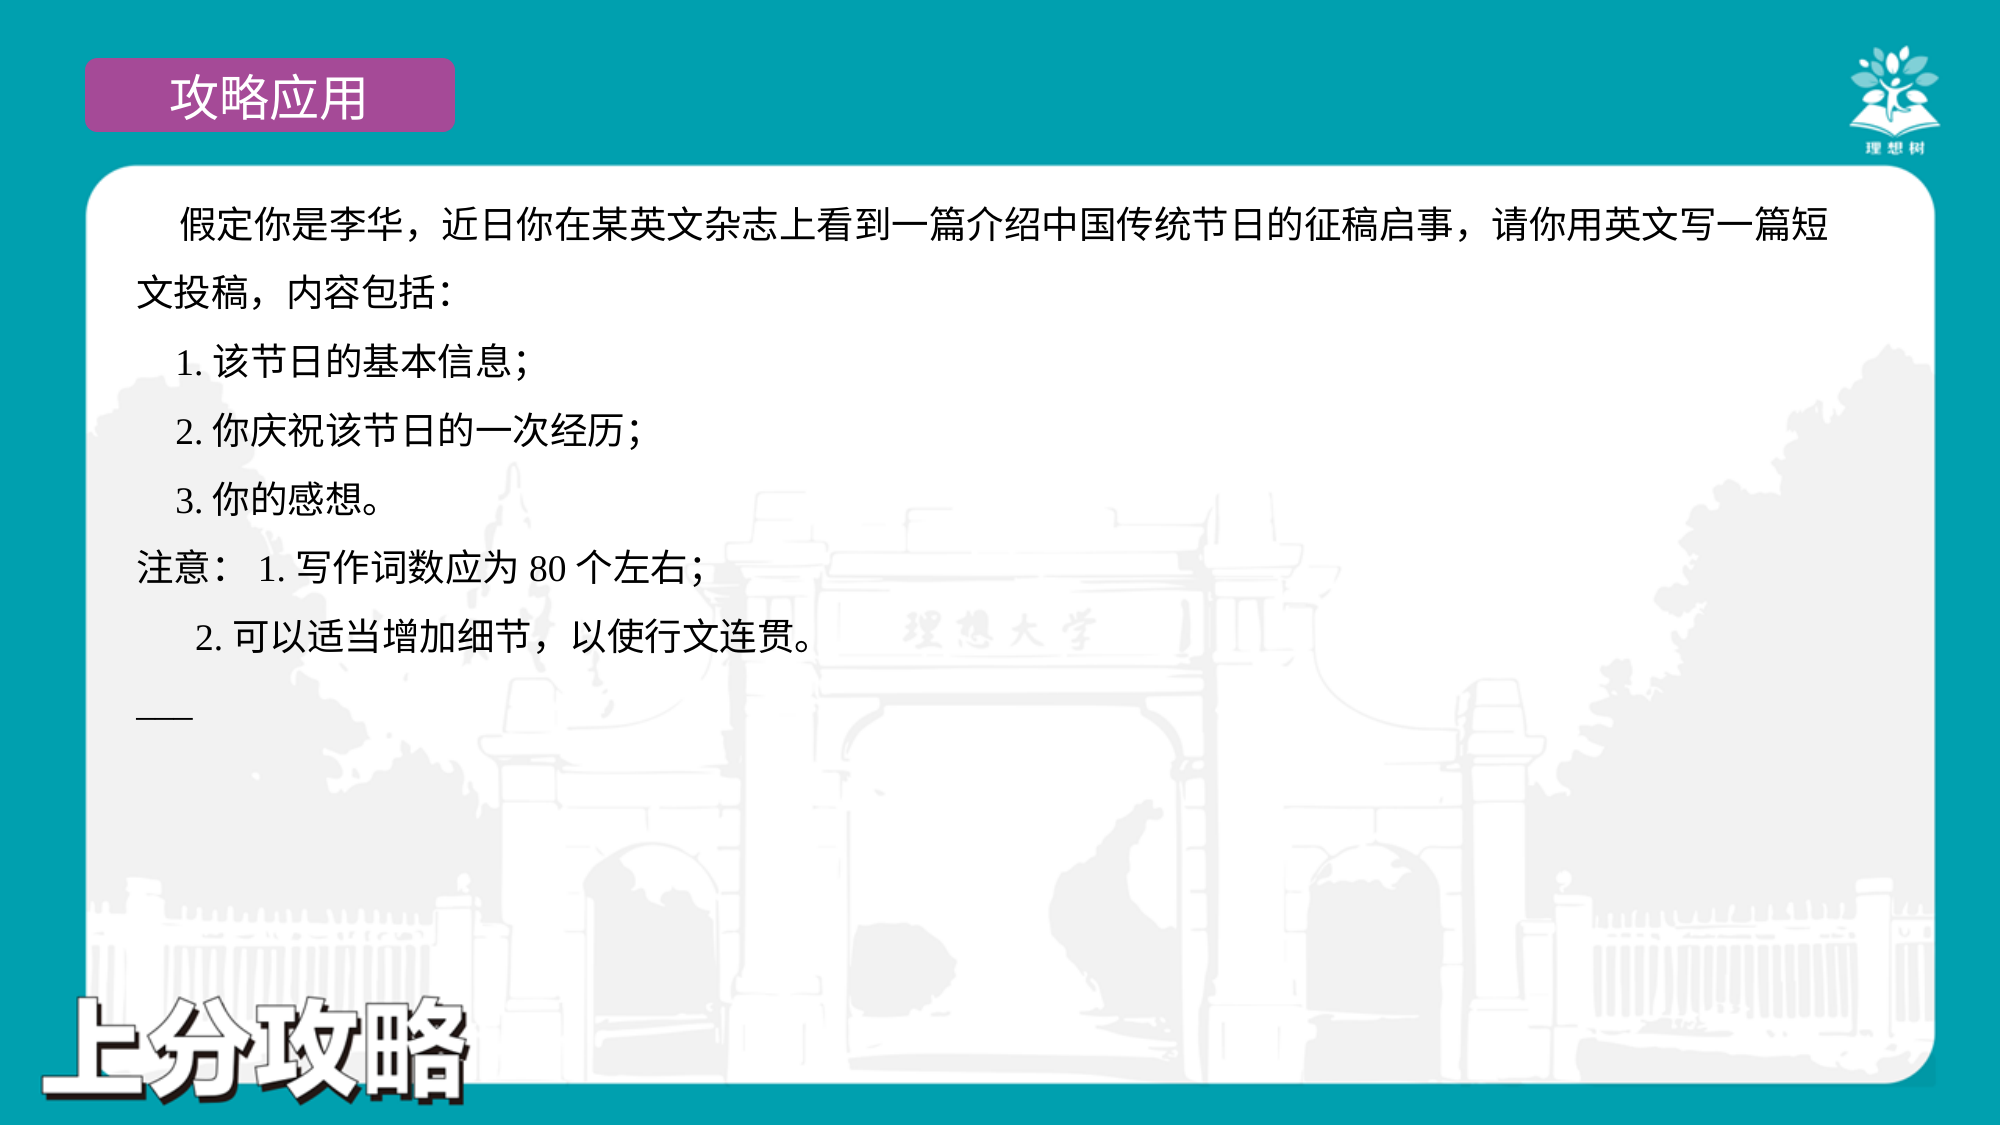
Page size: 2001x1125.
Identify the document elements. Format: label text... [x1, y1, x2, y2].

picture [0, 0, 2000, 1125]
text_box 假定你是李华，近日你在某英文杂志上看到一篇介绍中国传统节日的征稿启事，请你用英文写一篇短 文投稿，内容包括： 1.该节日的基本信息； 2.你庆祝该节日的一次经历； 3.你的感想。 注意：1.写作词数应为80个左右； 2.可以适当增加细节，以使行文连贯。 ___ [136, 176, 1865, 717]
